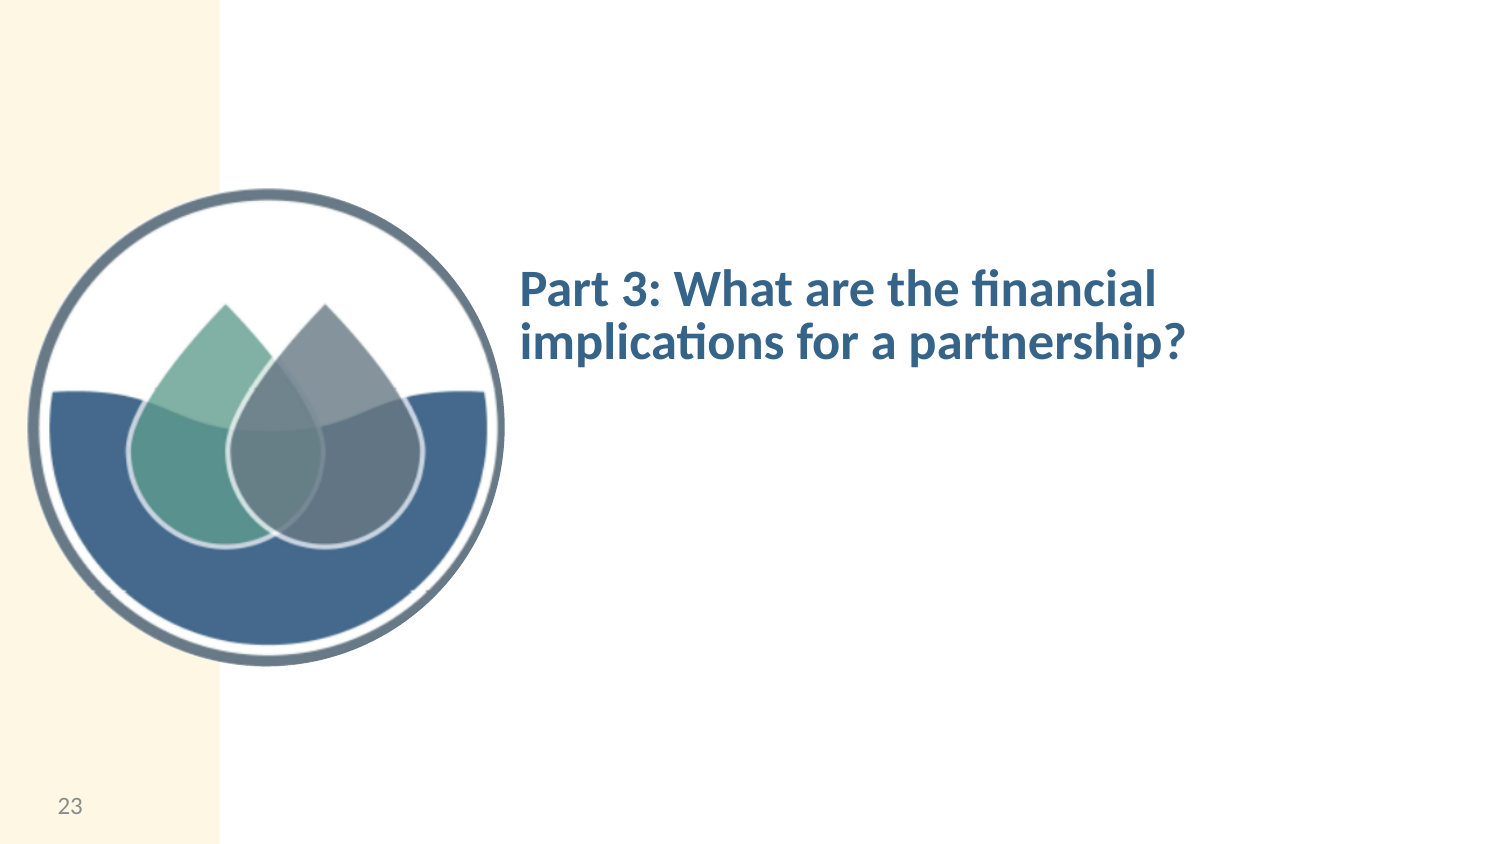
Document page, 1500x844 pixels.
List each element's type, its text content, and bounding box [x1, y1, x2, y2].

title Part 3: What are the financial implications for a partnership? [504, 255, 1373, 442]
slide_number 23 [16, 782, 124, 828]
